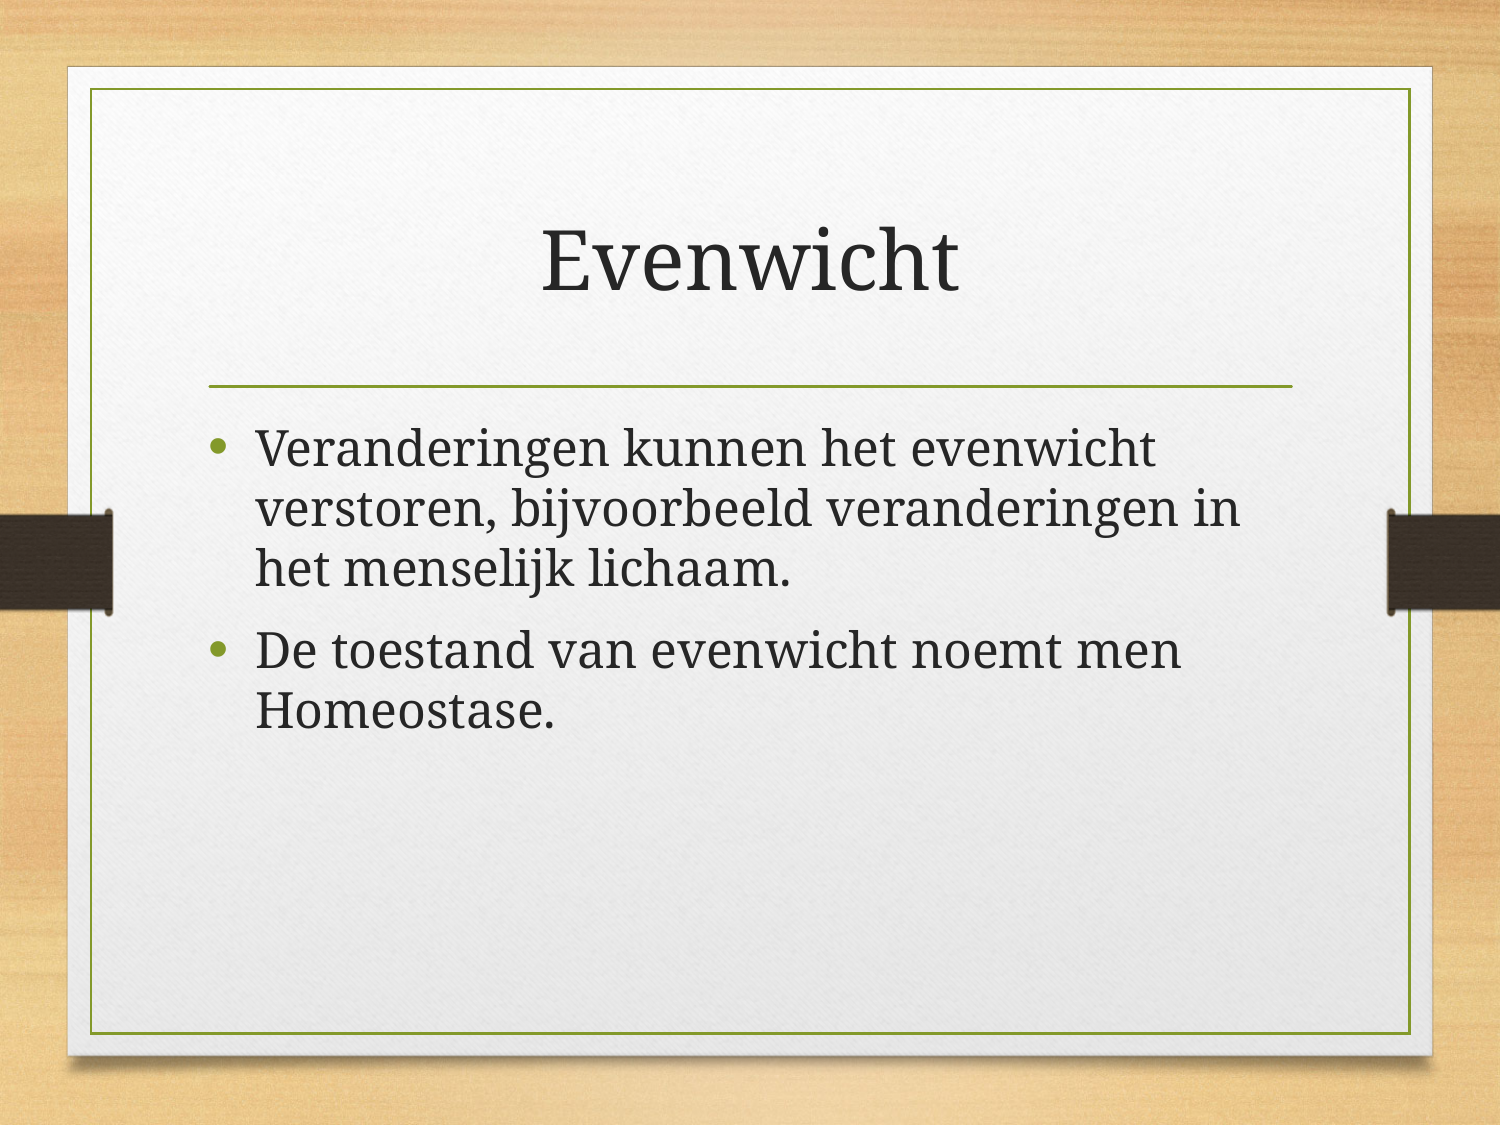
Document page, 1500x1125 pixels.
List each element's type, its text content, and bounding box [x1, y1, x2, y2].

title Evenwicht [193, 150, 1309, 365]
list Veranderingen kunnen het evenwicht verstoren, bijvoorbeeld veranderingen in het menselijk lichaam. De toestand van evenwicht noemt men Homeostase. [193, 408, 1309, 974]
picture [0, 0, 1500, 1125]
